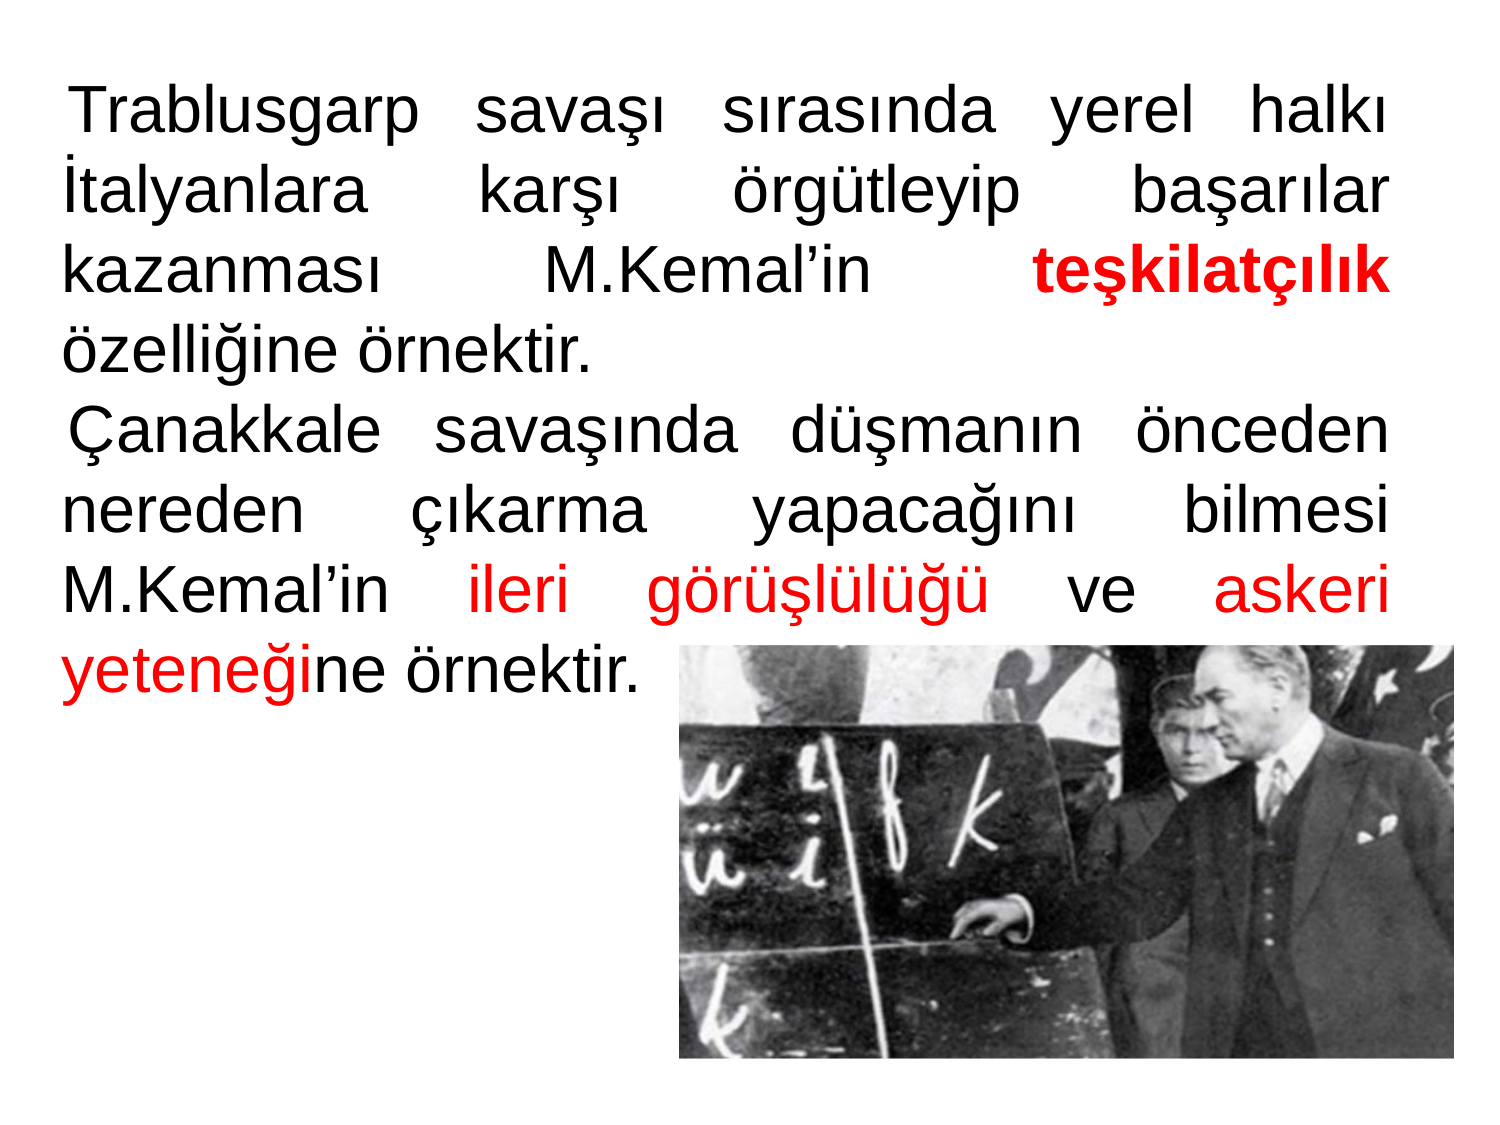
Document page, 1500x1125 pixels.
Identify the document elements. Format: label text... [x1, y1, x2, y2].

picture [679, 644, 1454, 1067]
text_box Trablusgarp savaşı sırasında yerel halkı İtalyanlara karşı örgütleyip başarılar kazanması M.Kemal’in teşkilatçılık özelliğine örnektir. Çanakkale savaşında düşmanın önceden nereden çıkarma yapacağını bilmesi M.Kemal’in ileri görüşlülüğü ve askeri yeteneğine örnektir. [46, 58, 1407, 713]
